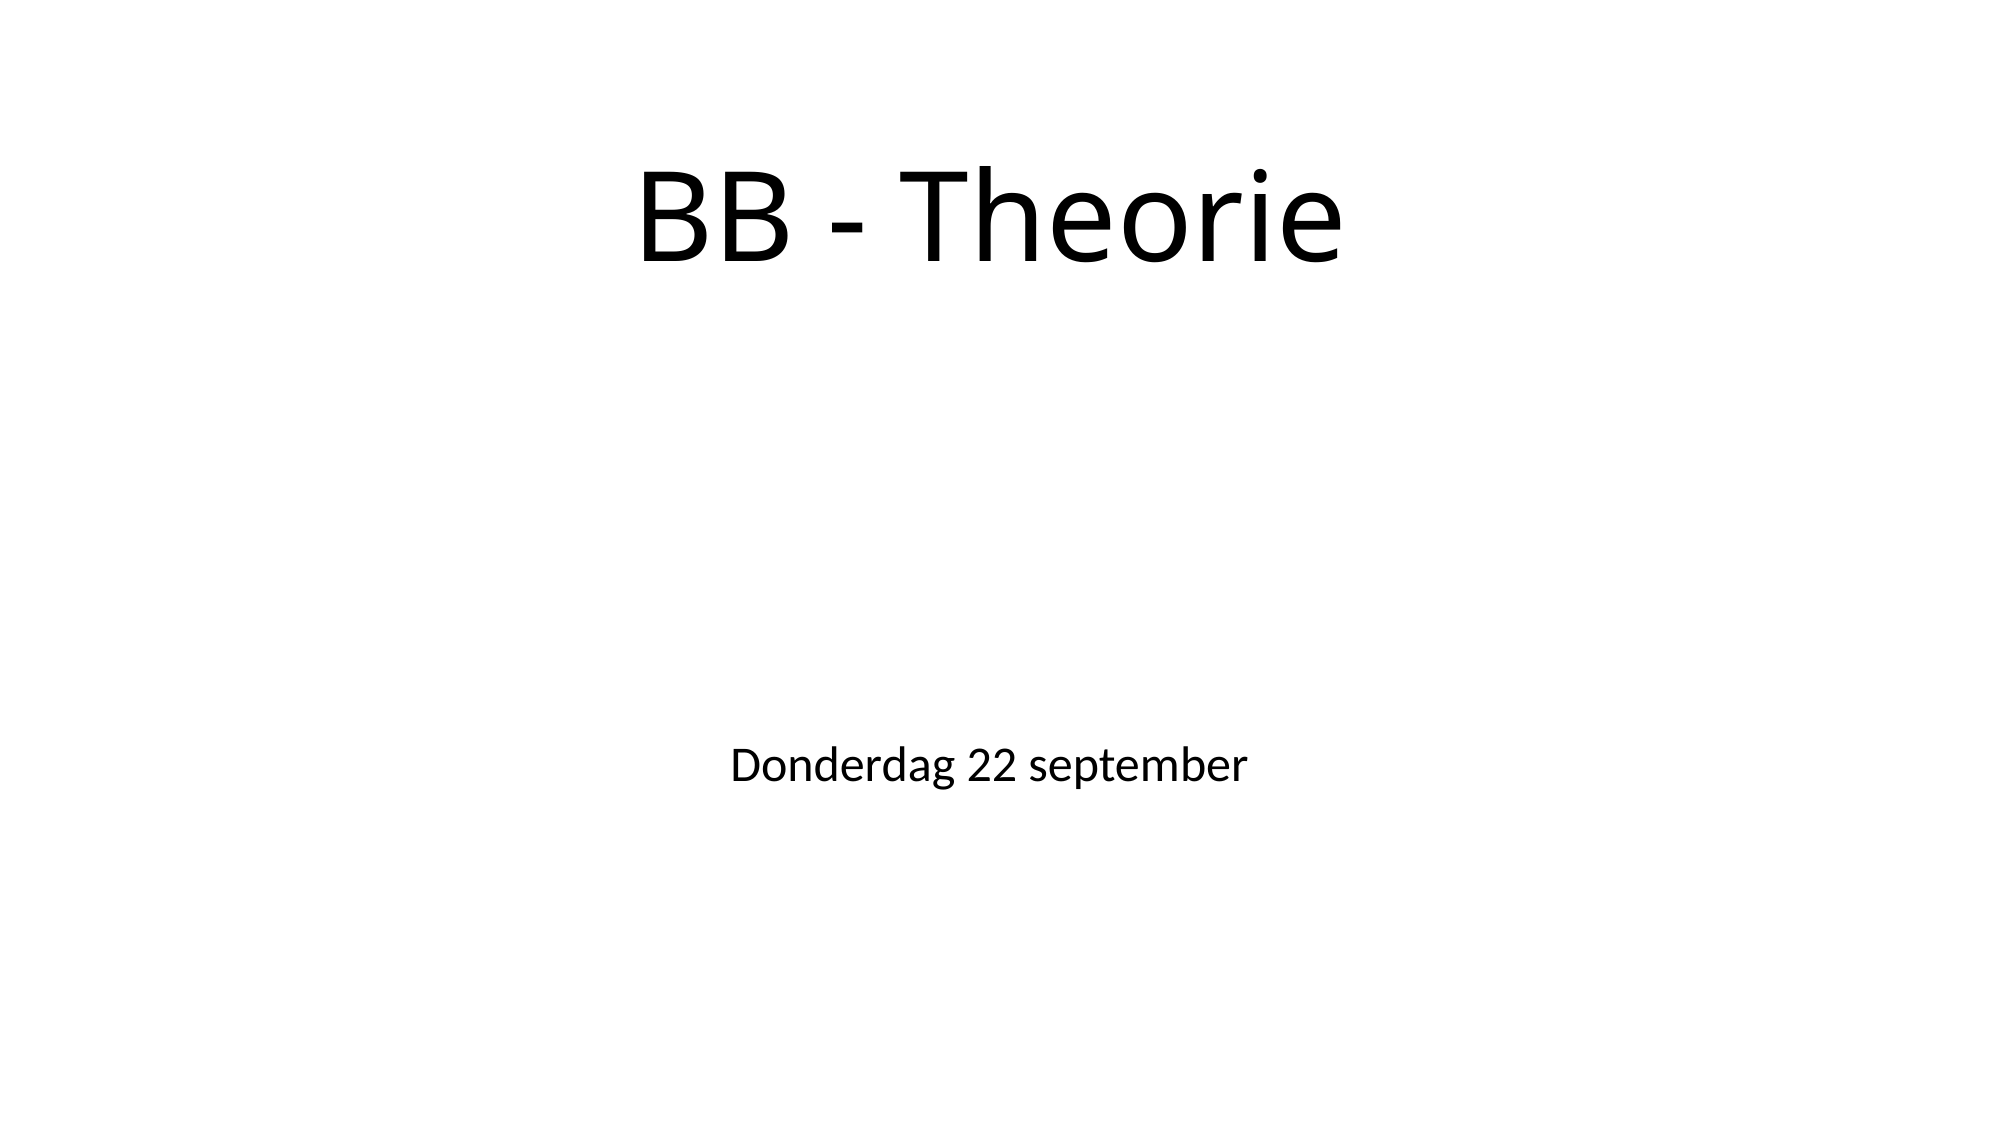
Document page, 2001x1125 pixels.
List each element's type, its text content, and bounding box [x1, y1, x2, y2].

subtitle Donderdag 22 september [239, 730, 1740, 871]
title BB - Theorie [250, 93, 1729, 297]
